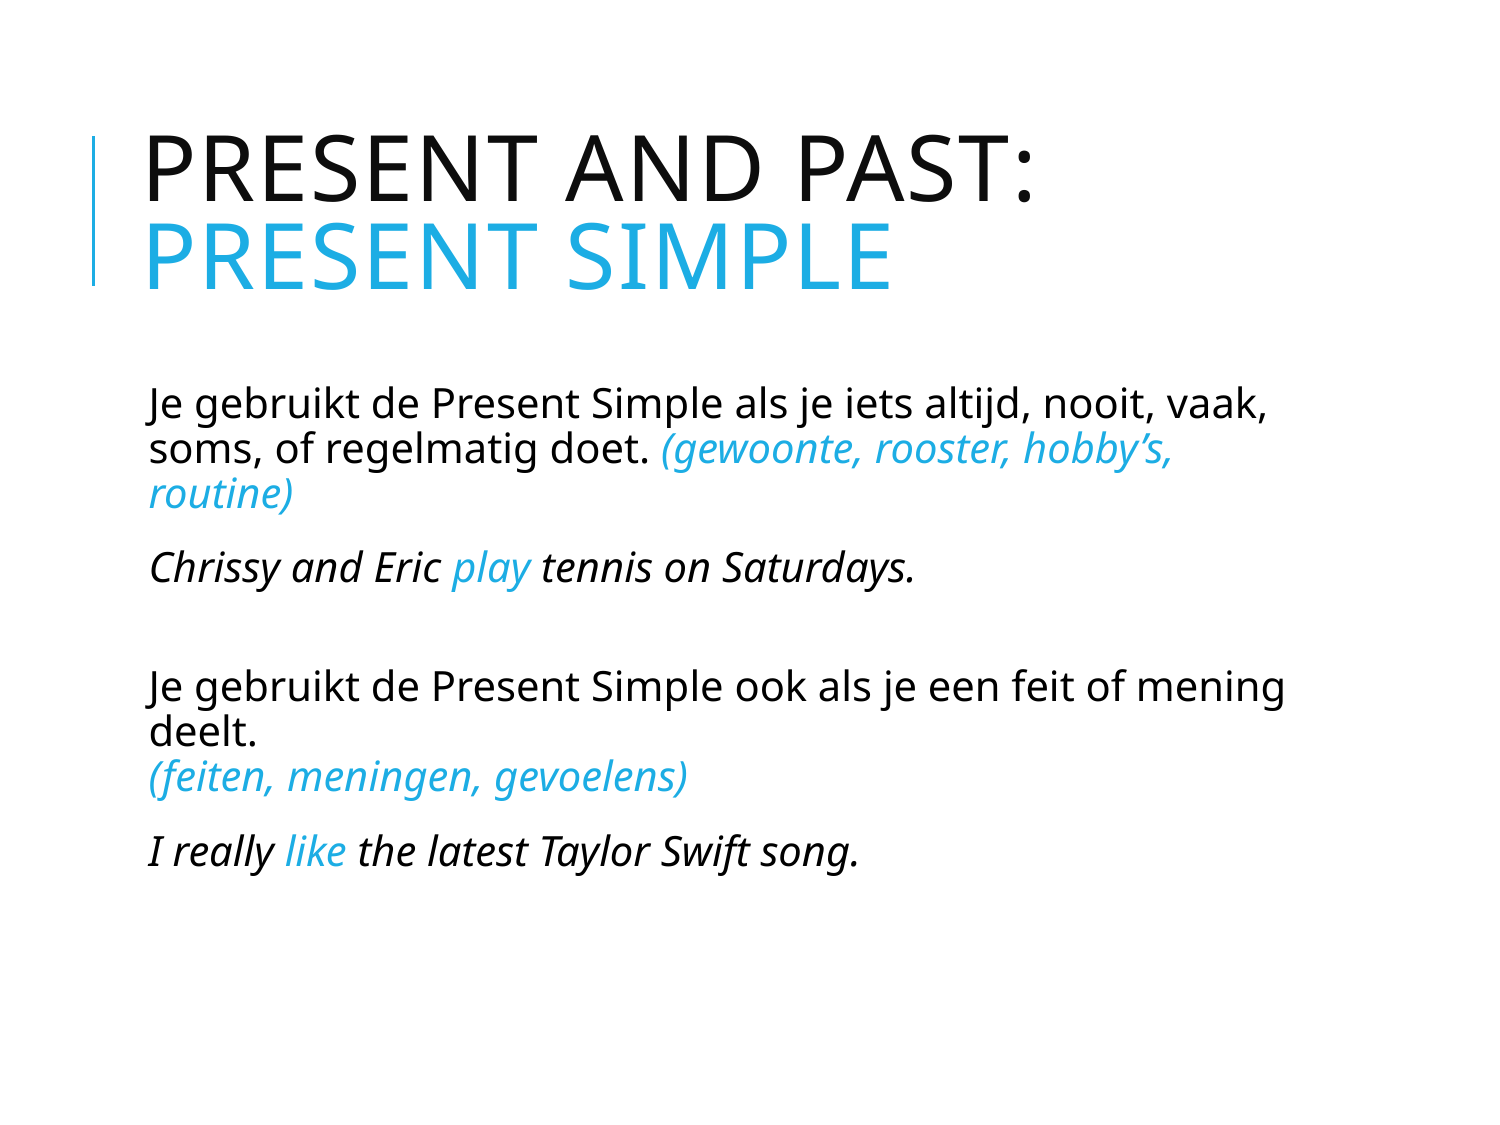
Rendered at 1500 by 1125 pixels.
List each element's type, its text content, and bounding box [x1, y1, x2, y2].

list Je gebruikt de Present Simple als je iets altijd, nooit, vaak, soms, of regelmatig doet. (gewoonte, rooster, hobby’s, routine) Chrissy and Eric play tennis on Saturdays. Je gebruikt de Present Simple ook als je een feit of mening deelt. (feiten, meningen, gevoelens) I really like the latest Taylor Swift song. [126, 375, 1322, 1035]
title Present and Past: Present SImple [126, 96, 1322, 342]
